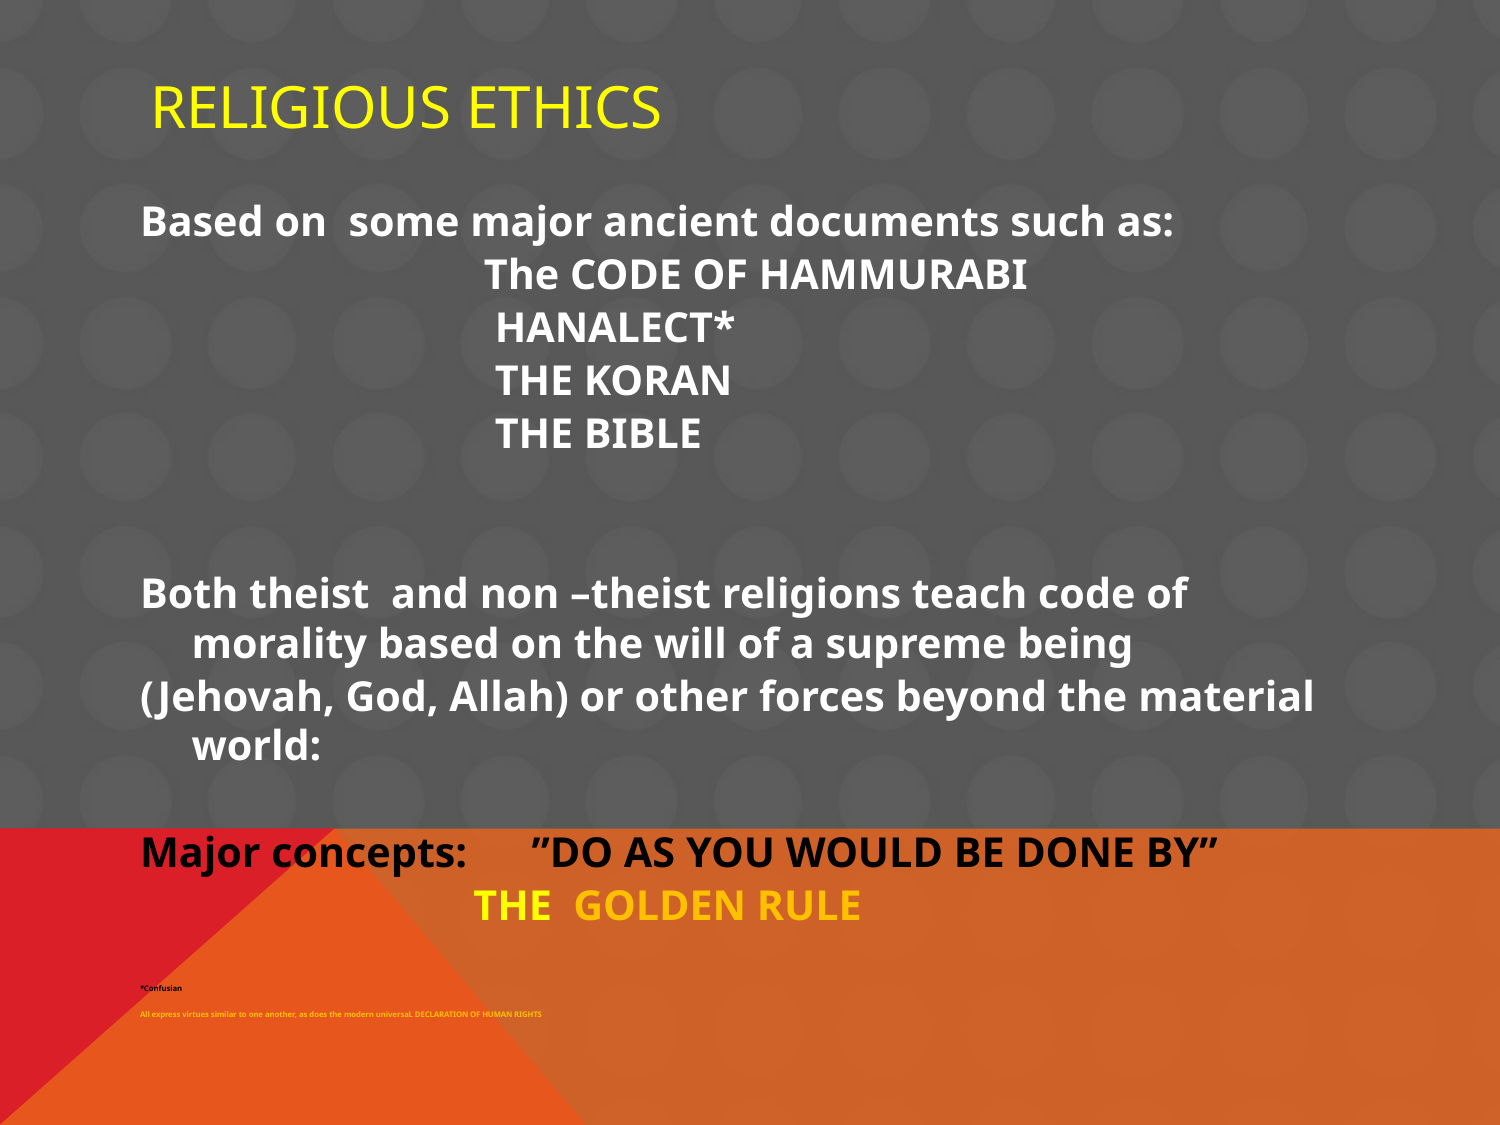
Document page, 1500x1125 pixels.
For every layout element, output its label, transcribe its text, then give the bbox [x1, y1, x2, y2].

list Based on some major ancient documents such as: The CODE OF HAMMURABI HANALECT* THE KORAN THE BIBLE Both theist and non –theist religions teach code of morality based on the will of a supreme being (Jehovah, God, Allah) or other forces beyond the material world: Major concepts: ”DO AS YOU WOULD BE DONE BY” THE GOLDEN RULE *Confusian All express virtues similar to one another, as does the modern universaL DECLARATION OF HUMAN RIGHTS [125, 187, 1359, 1088]
title Religious ethics [135, 60, 1369, 150]
